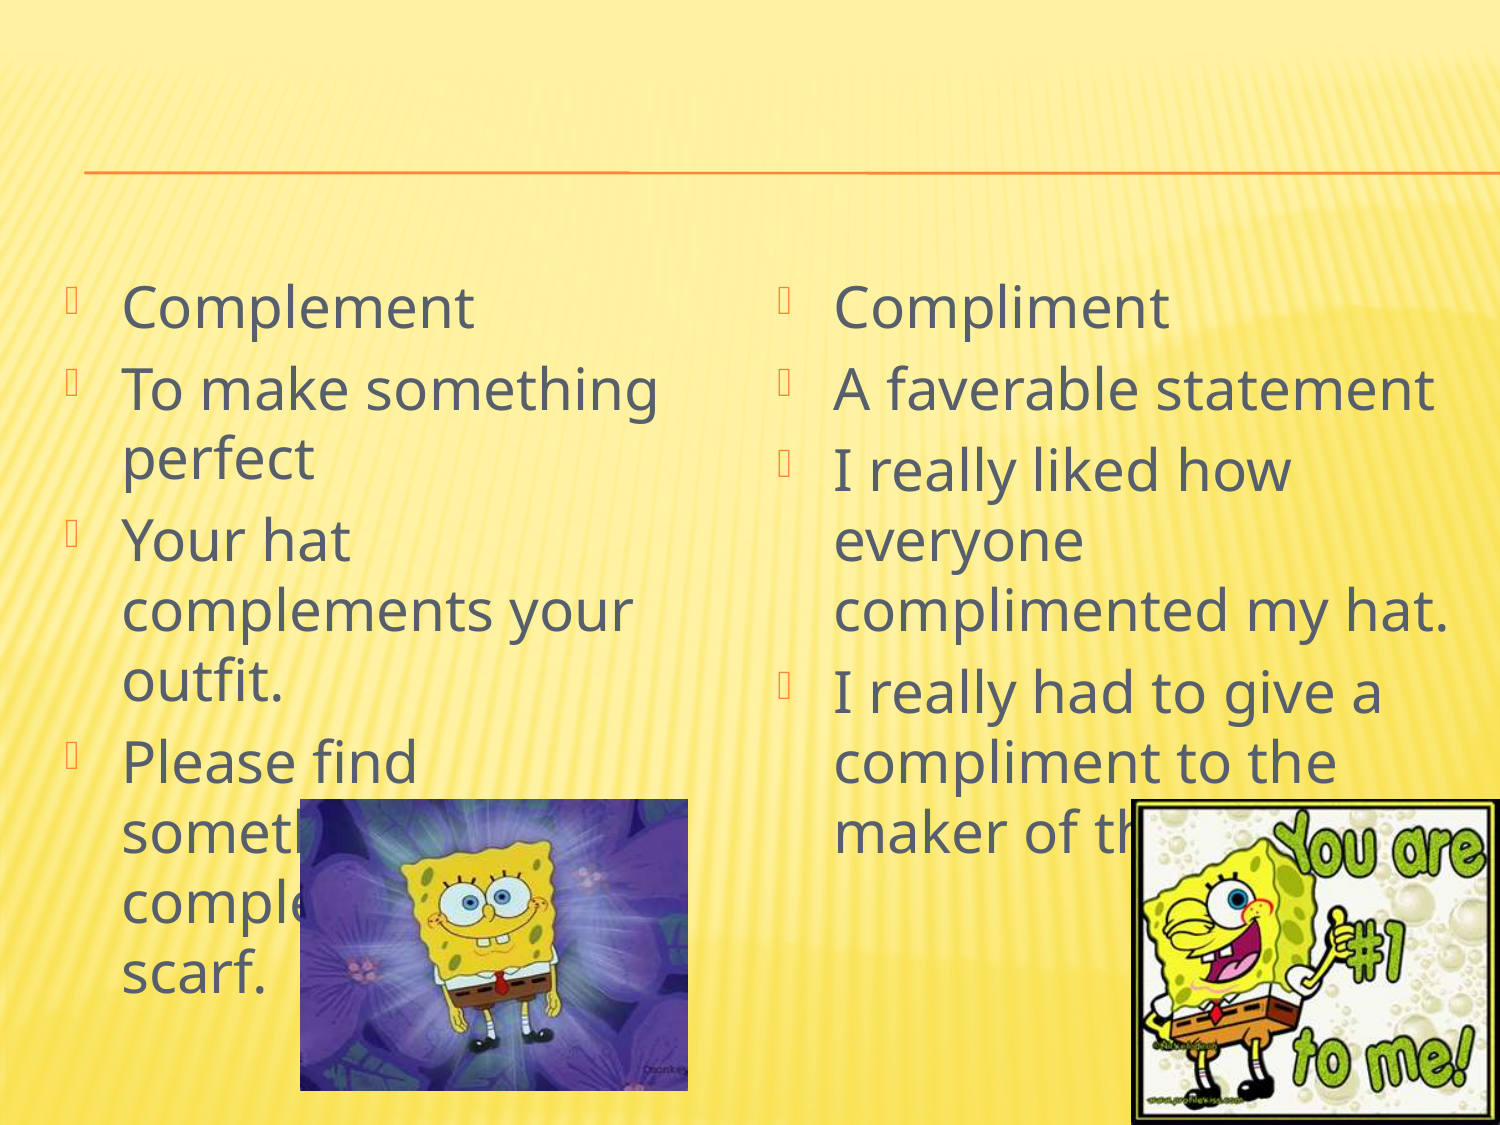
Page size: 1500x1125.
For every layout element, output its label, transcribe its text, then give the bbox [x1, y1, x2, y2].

list Compliment A faverable statement I really liked how everyone complimented my hat. I really had to give a compliment to the maker of that play. [762, 262, 1475, 1038]
list Complement To make something perfect Your hat complements your outfit. Please find something to complement my scarf. [50, 262, 738, 1038]
picture [299, 799, 688, 1091]
picture [1131, 799, 1500, 1125]
